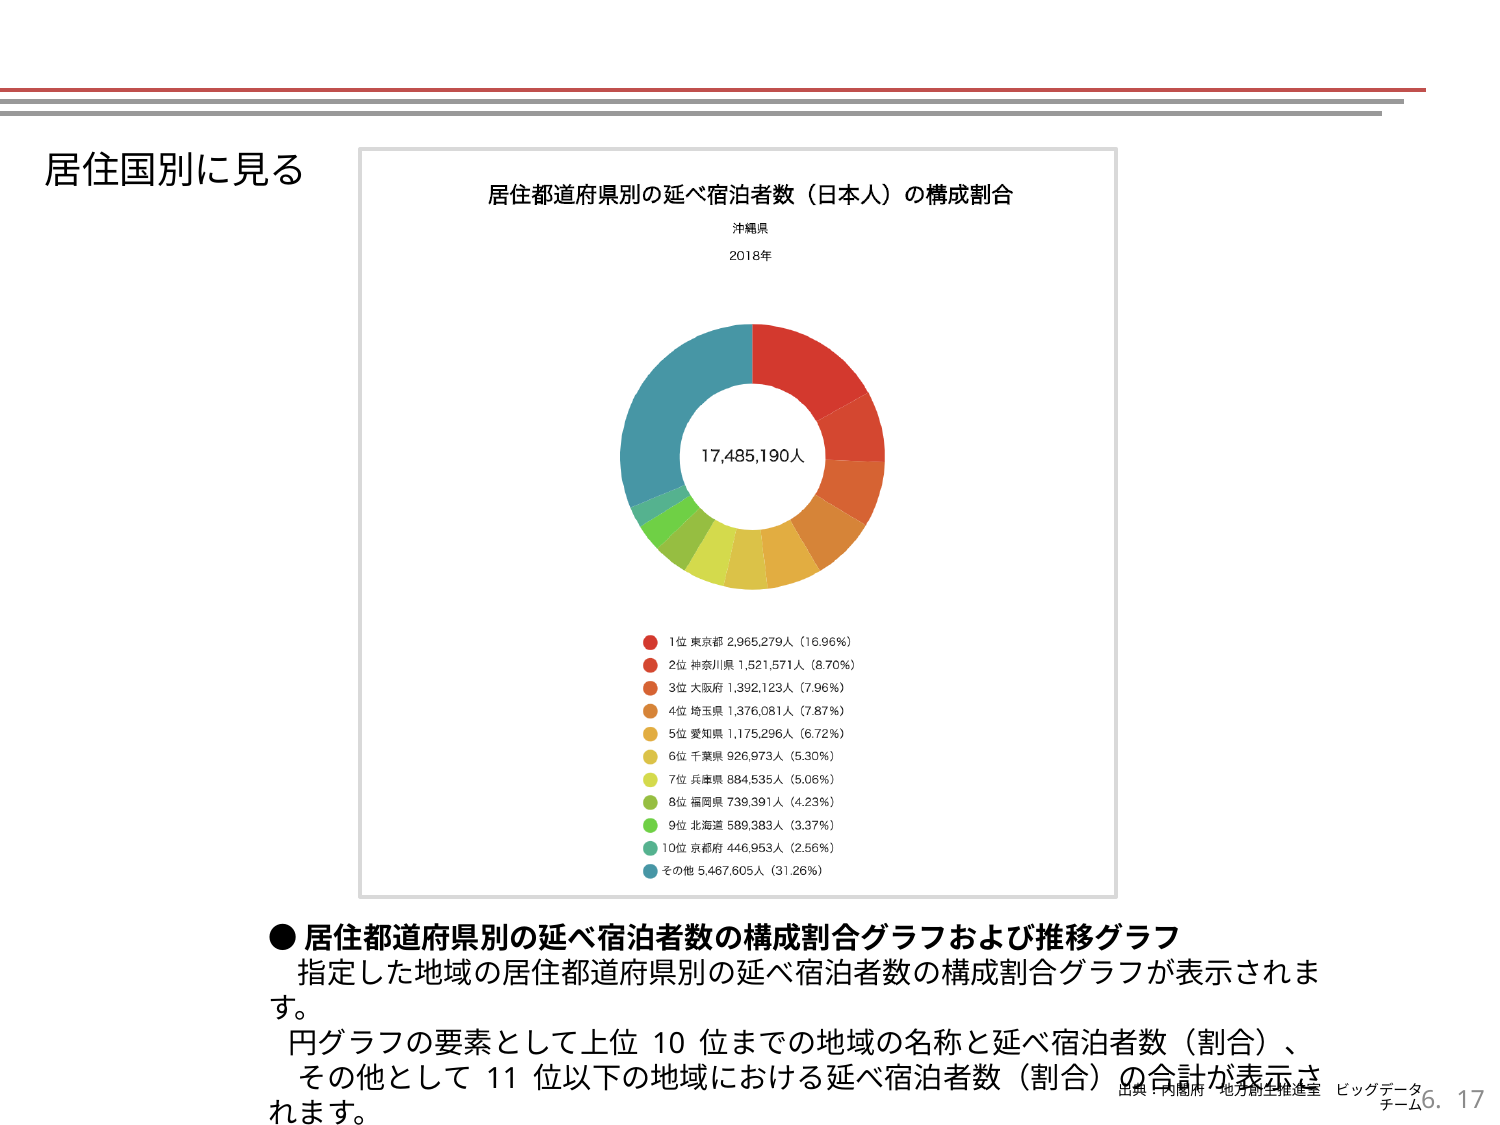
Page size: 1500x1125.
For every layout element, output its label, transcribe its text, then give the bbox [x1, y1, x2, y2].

text_box 居住国別に見る [29, 138, 331, 199]
text_box ●居住都道府県別の延べ宿泊者数の構成割合グラフおよび推移グラフ 指定した地域の居住都道府県別の延べ宿泊者数の構成割合グラフが表示されます。 円グラフの要素として上位 10 位までの地域の名称と延べ宿泊者数（割合）、 その他として 11 位以下の地域における延べ宿泊者数（割合）の合計が表示されます。 [253, 911, 1353, 1125]
text_box 出典：内閣府 地方創生推進室 ビッグデータチーム [1094, 1075, 1438, 1122]
picture [430, 164, 1074, 897]
text_box [358, 147, 1118, 899]
slide_number 16 [1381, 1065, 1500, 1125]
